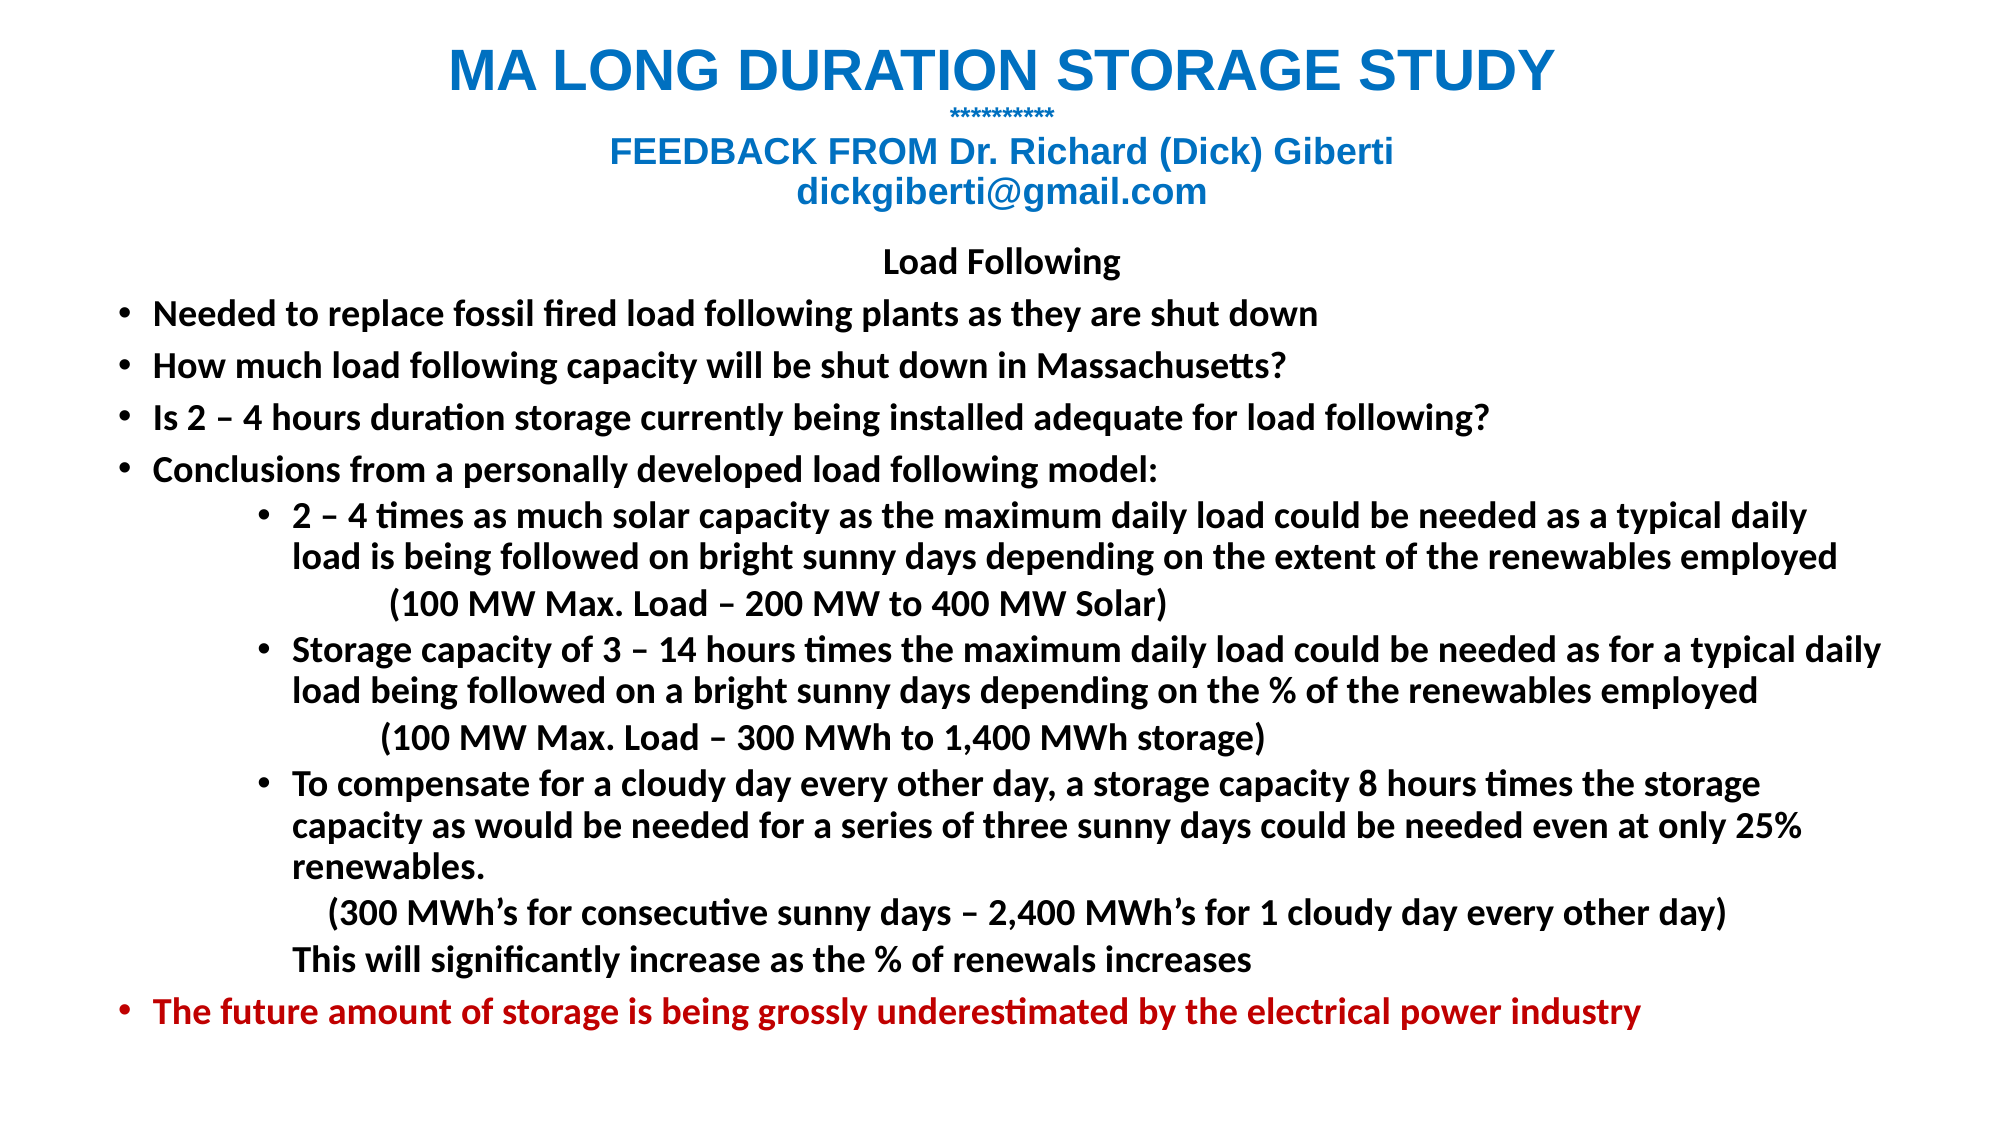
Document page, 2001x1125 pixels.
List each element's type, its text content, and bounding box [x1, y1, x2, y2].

title MA LONG DURATION STORAGE STUDY ********** FEEDBACK FROM Dr. Richard (Dick) Giberti dickgiberti@gmail.com [139, 18, 1865, 234]
list Load Following Needed to replace fossil fired load following plants as they are shut down How much load following capacity will be shut down in Massachusetts? Is 2 – 4 hours duration storage currently being installed adequate for load following? Conclusions from a personally developed load following model: 2 – 4 times as much solar capacity as the maximum daily load could be needed as a typical daily load is being followed on bright sunny days depending on the extent of the renewables employed (100 MW Max. Load – 200 MW to 400 MW Solar) Storage capacity of 3 – 14 hours times the maximum daily load could be needed as for a typical daily load being followed on a bright sunny days depending on the % of the renewables employed (100 MW Max. Load – 300 MWh to 1,400 MWh storage) To compensate for a cloudy day every other day, a storage capacity 8 hours times the storage capacity as would be needed for a series of three sunny days could be needed even at only 25% renewables. (300 MWh’s for consecutive sunny days – 2,400 MWh’s for 1 cloudy day every other day) This will significantly increase as the % of renewals increases The future amount of storage is being grossly underestimated by the electrical power industry [103, 234, 1902, 1107]
